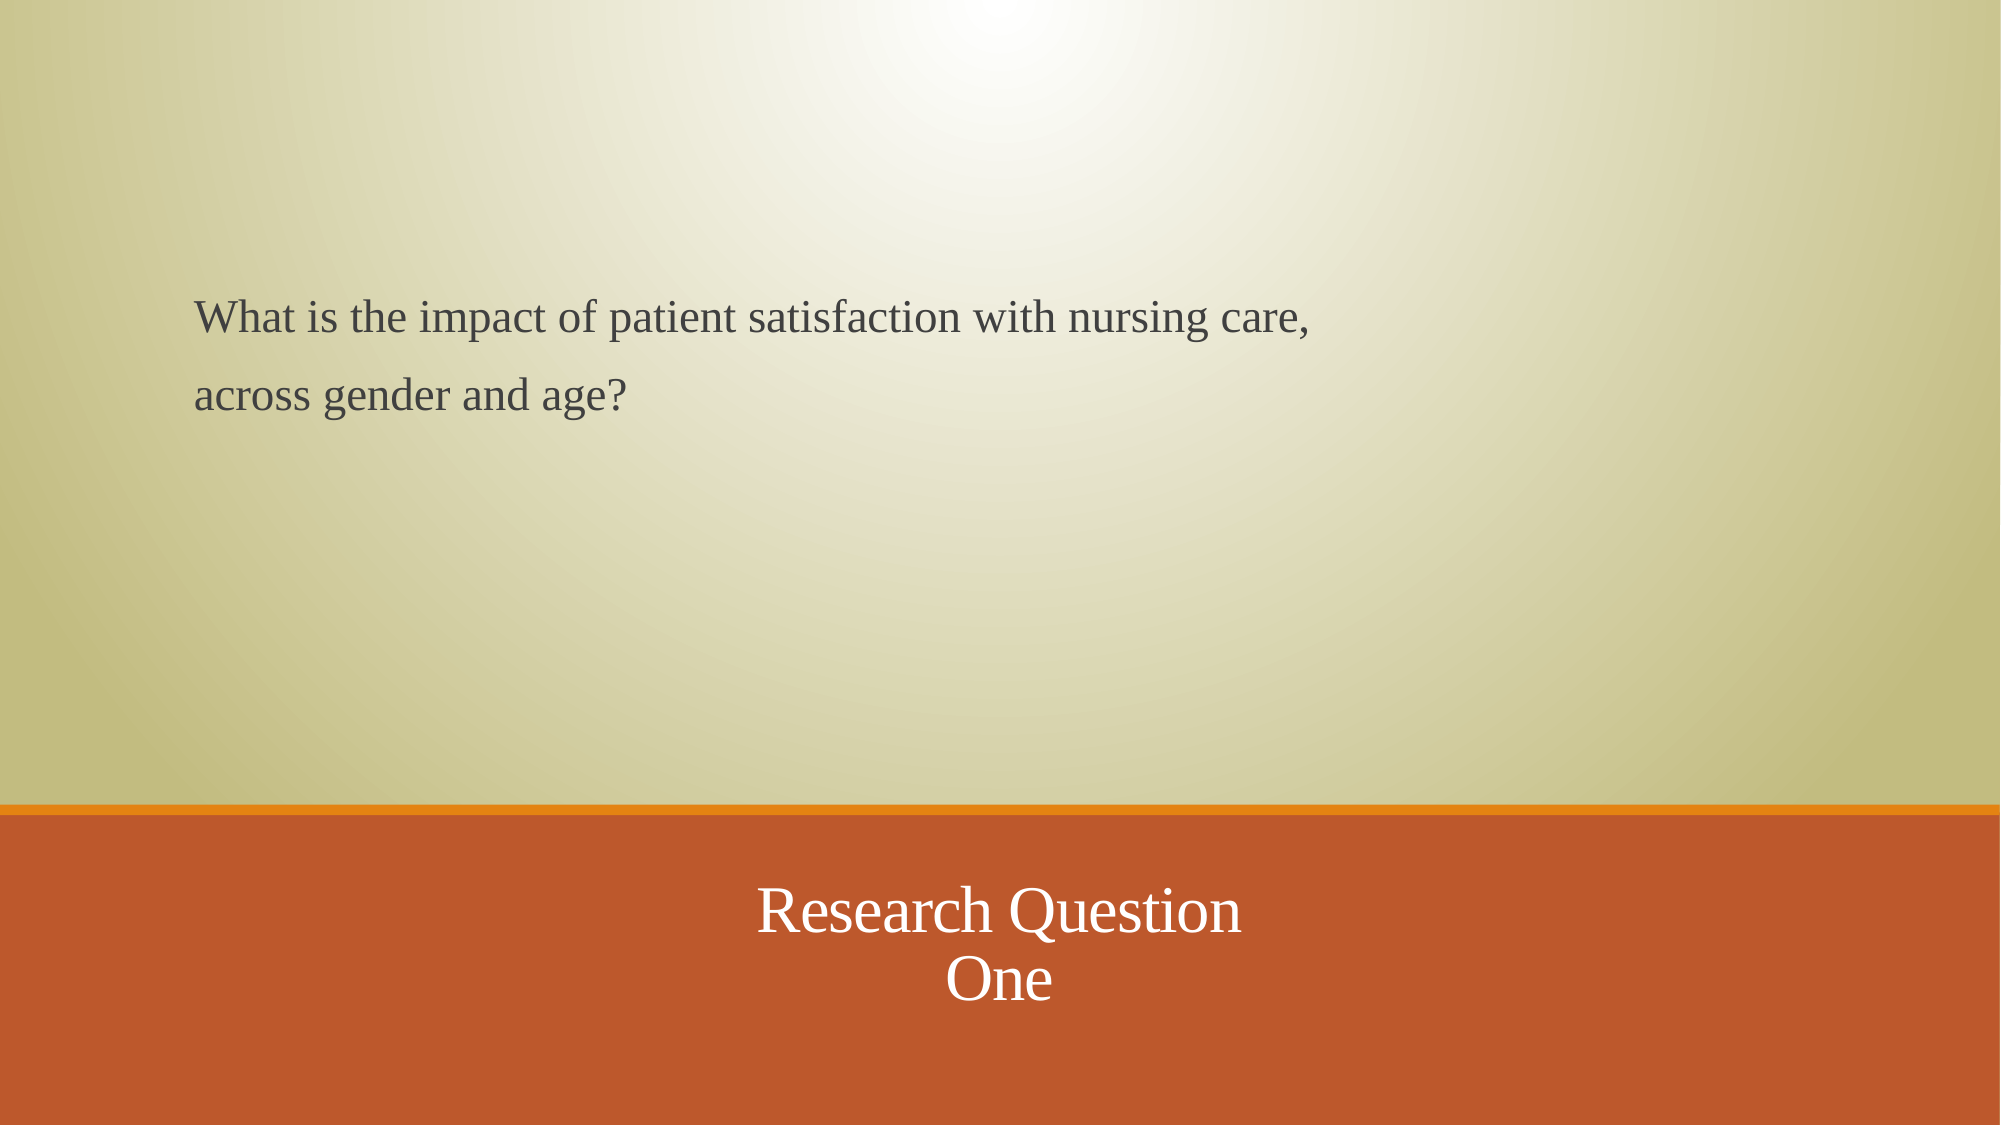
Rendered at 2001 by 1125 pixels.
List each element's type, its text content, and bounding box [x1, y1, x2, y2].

text_box [0, 803, 2000, 816]
text_box [0, 816, 2000, 1125]
text_box [0, 0, 2000, 803]
list What is the impact of patient satisfaction with nursing care, across gender and age? [180, 178, 1825, 748]
title Research Question One [174, 861, 1825, 1031]
